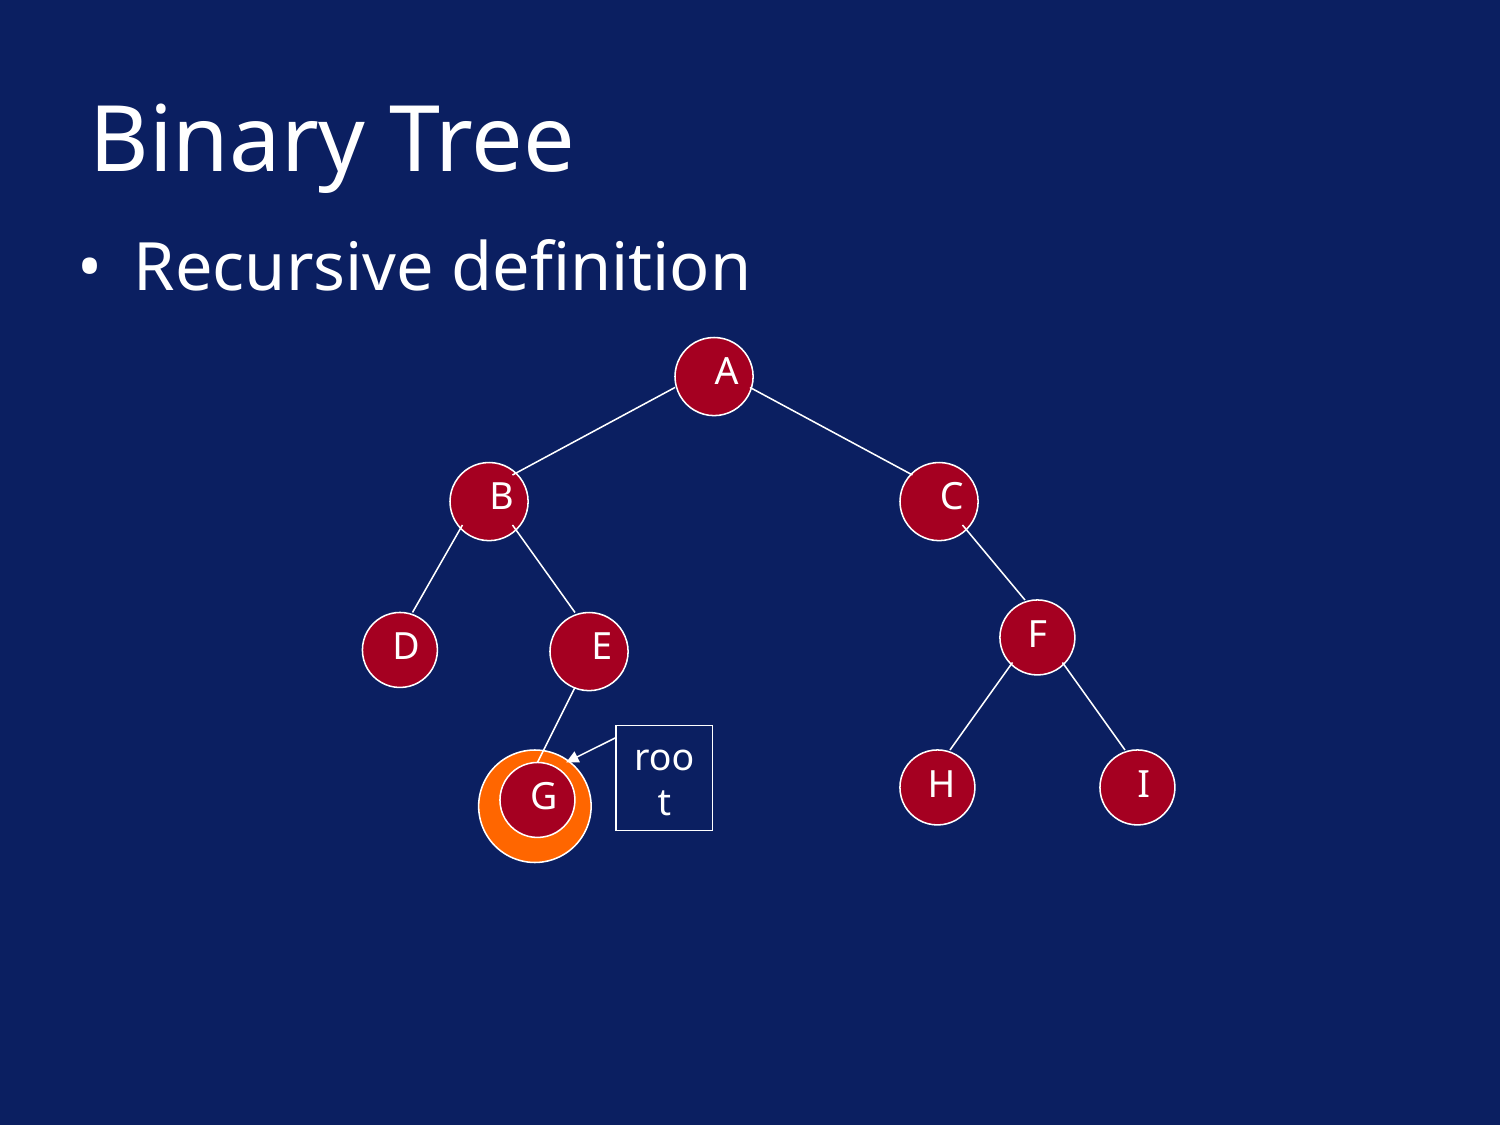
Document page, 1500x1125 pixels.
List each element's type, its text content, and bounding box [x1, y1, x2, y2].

text_box [1014, 663, 1059, 675]
text_box [1063, 610, 1075, 660]
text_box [537, 687, 576, 763]
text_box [412, 524, 463, 613]
text_box [899, 759, 975, 825]
text_box [362, 622, 428, 688]
text_box G [512, 764, 575, 825]
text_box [962, 524, 1026, 601]
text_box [949, 662, 1013, 751]
text_box I [1112, 752, 1175, 813]
text_box [478, 750, 592, 863]
text_box [1099, 760, 1165, 825]
list Recursive definition [62, 224, 1412, 313]
title Binary Tree [74, 59, 1425, 210]
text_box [899, 462, 991, 544]
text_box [565, 737, 617, 763]
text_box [549, 612, 641, 694]
text_box D [374, 614, 438, 675]
text_box root [616, 725, 713, 831]
text_box [999, 609, 1012, 661]
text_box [1062, 662, 1126, 751]
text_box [749, 387, 913, 476]
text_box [674, 337, 766, 419]
text_box F [1012, 602, 1063, 663]
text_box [512, 387, 676, 476]
text_box H [912, 752, 963, 813]
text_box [512, 524, 576, 613]
text_box [499, 772, 566, 838]
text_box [449, 462, 541, 544]
